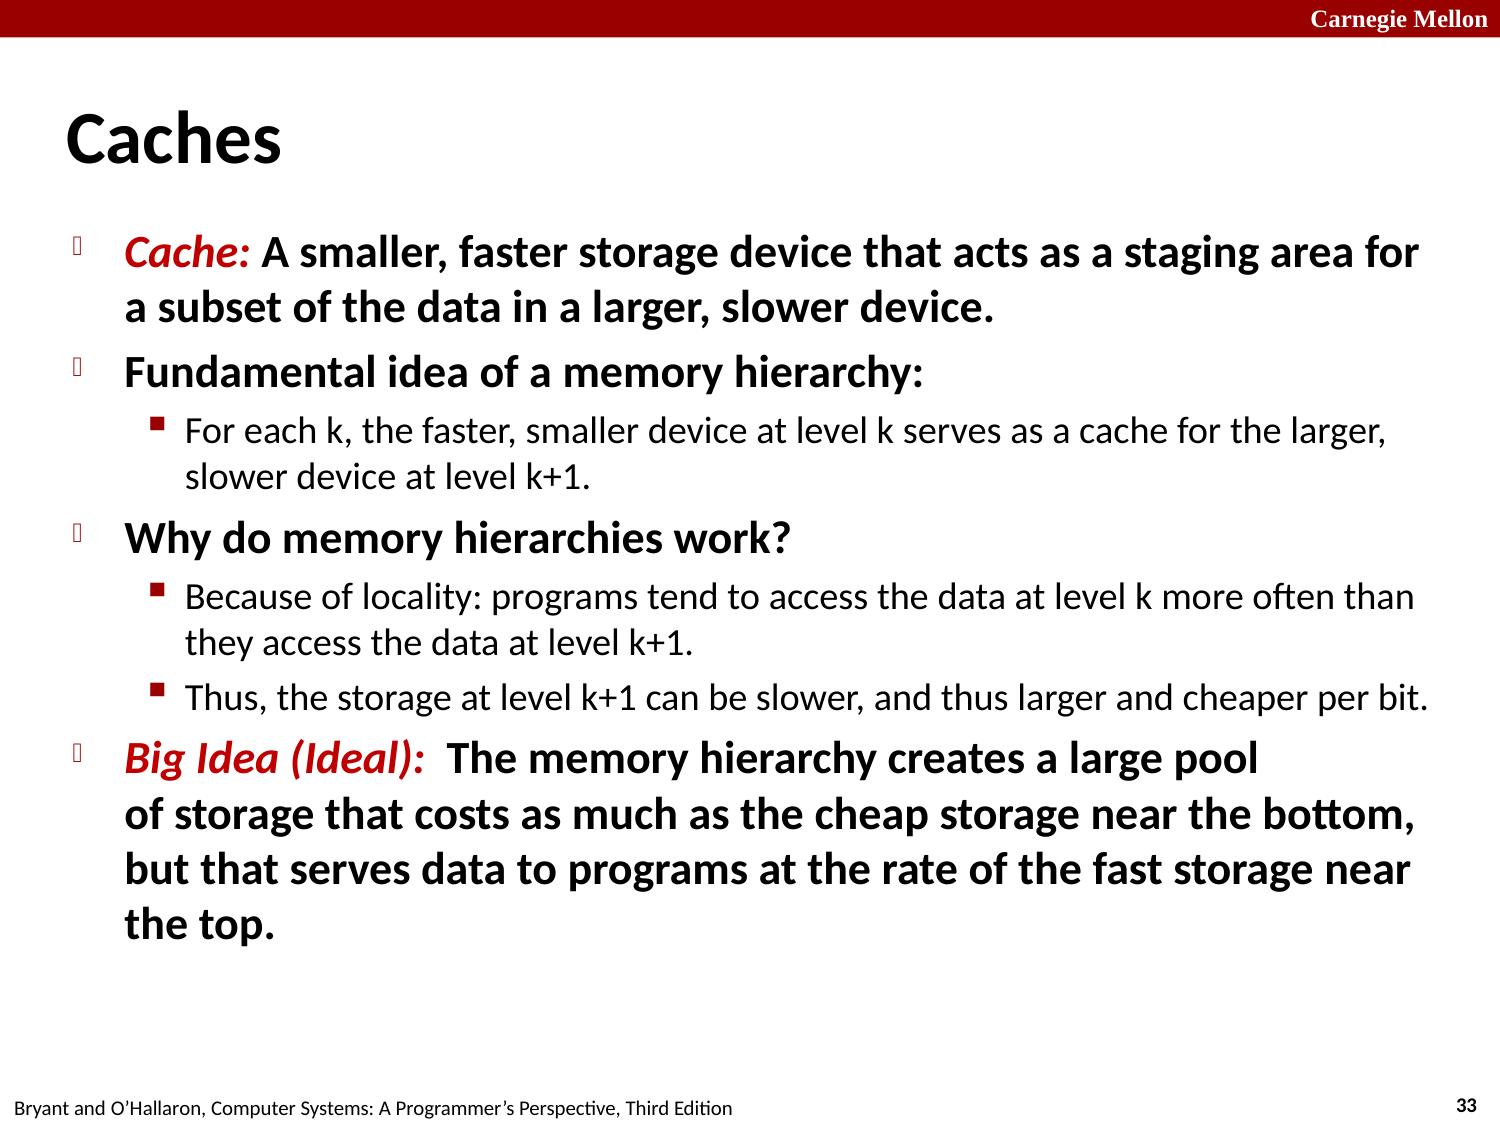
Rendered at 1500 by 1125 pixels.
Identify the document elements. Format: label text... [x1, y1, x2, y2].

title Caches [58, 70, 1305, 197]
slide_number 33 [1448, 1084, 1488, 1123]
list Cache: A smaller, faster storage device that acts as a staging area for a subset of the data in a larger, slower device. Fundamental idea of a memory hierarchy: For each k, the faster, smaller device at level k serves as a cache for the larger, slower device at level k+1. Why do memory hierarchies work? Because of locality: programs tend to access the data at level k more often than they access the data at level k+1. Thus, the storage at level k+1 can be slower, and thus larger and cheaper per bit. Big Idea (Ideal): The memory hierarchy creates a large pool of storage that costs as much as the cheap storage near the bottom, but that serves data to programs at the rate of the fast storage near the top. [64, 213, 1451, 1030]
